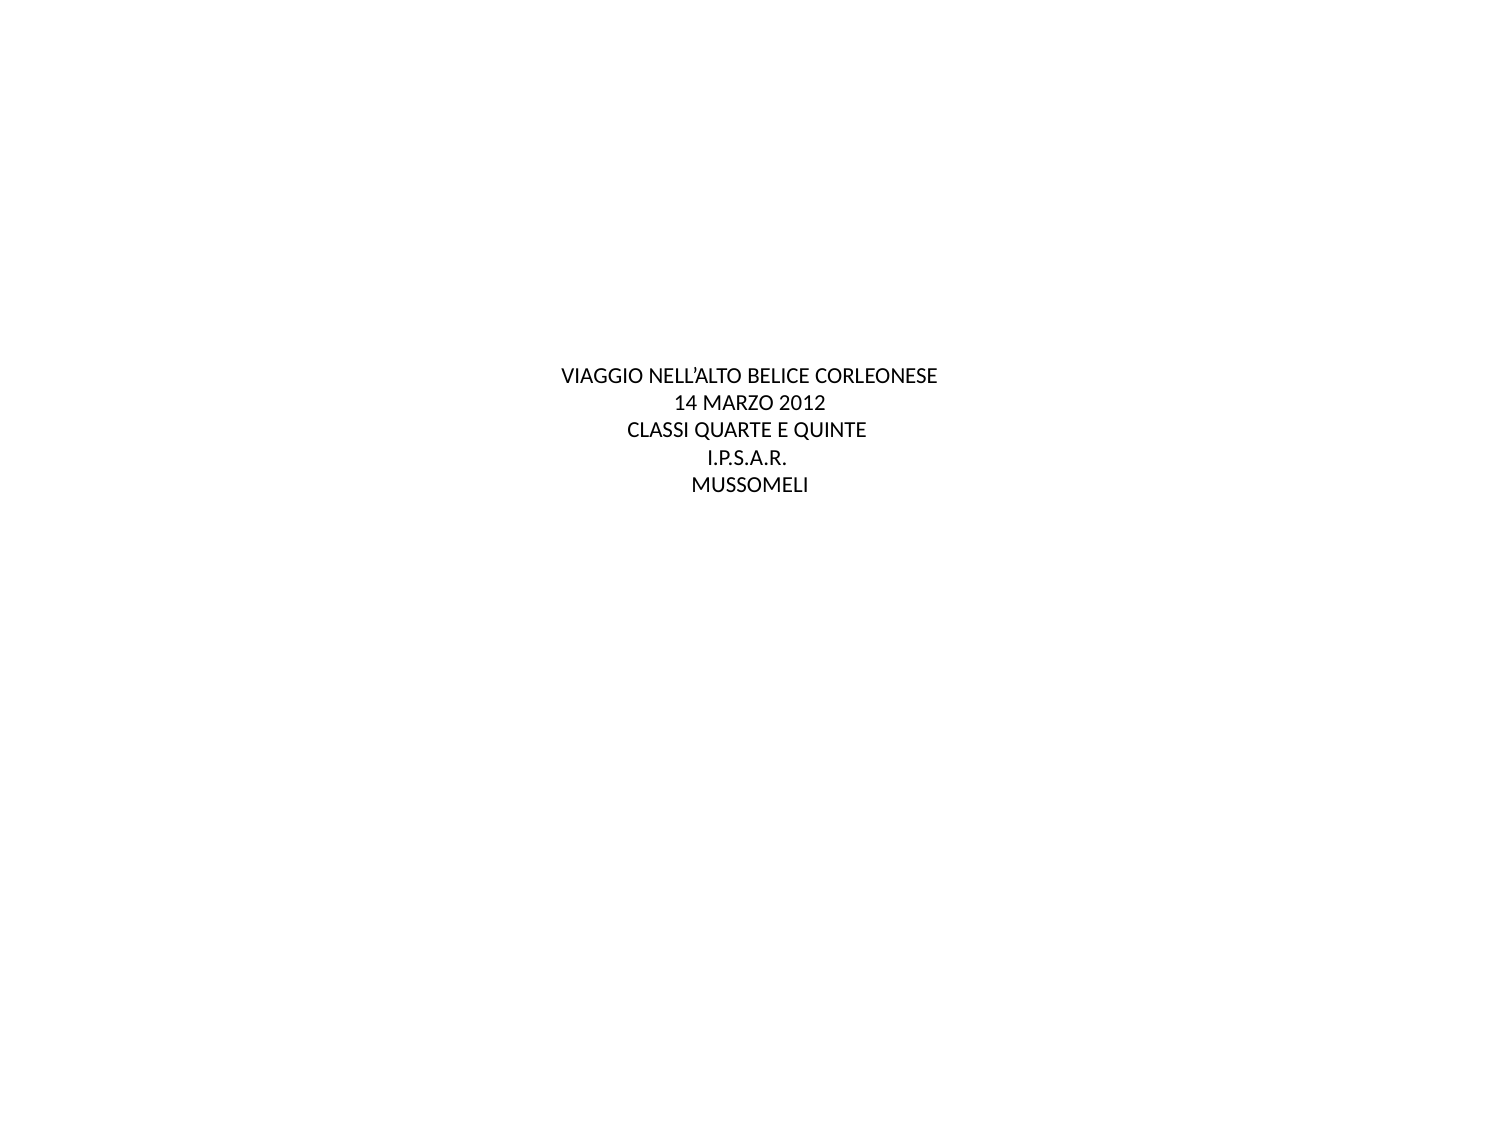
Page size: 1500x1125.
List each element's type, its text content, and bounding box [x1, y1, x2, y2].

title VIAGGIO NELL’ALTO BELICE CORLEONESE 14 MARZO 2012 CLASSI QUARTE E QUINTE I.P.S.A.R. MUSSOMELI [112, 349, 1388, 591]
